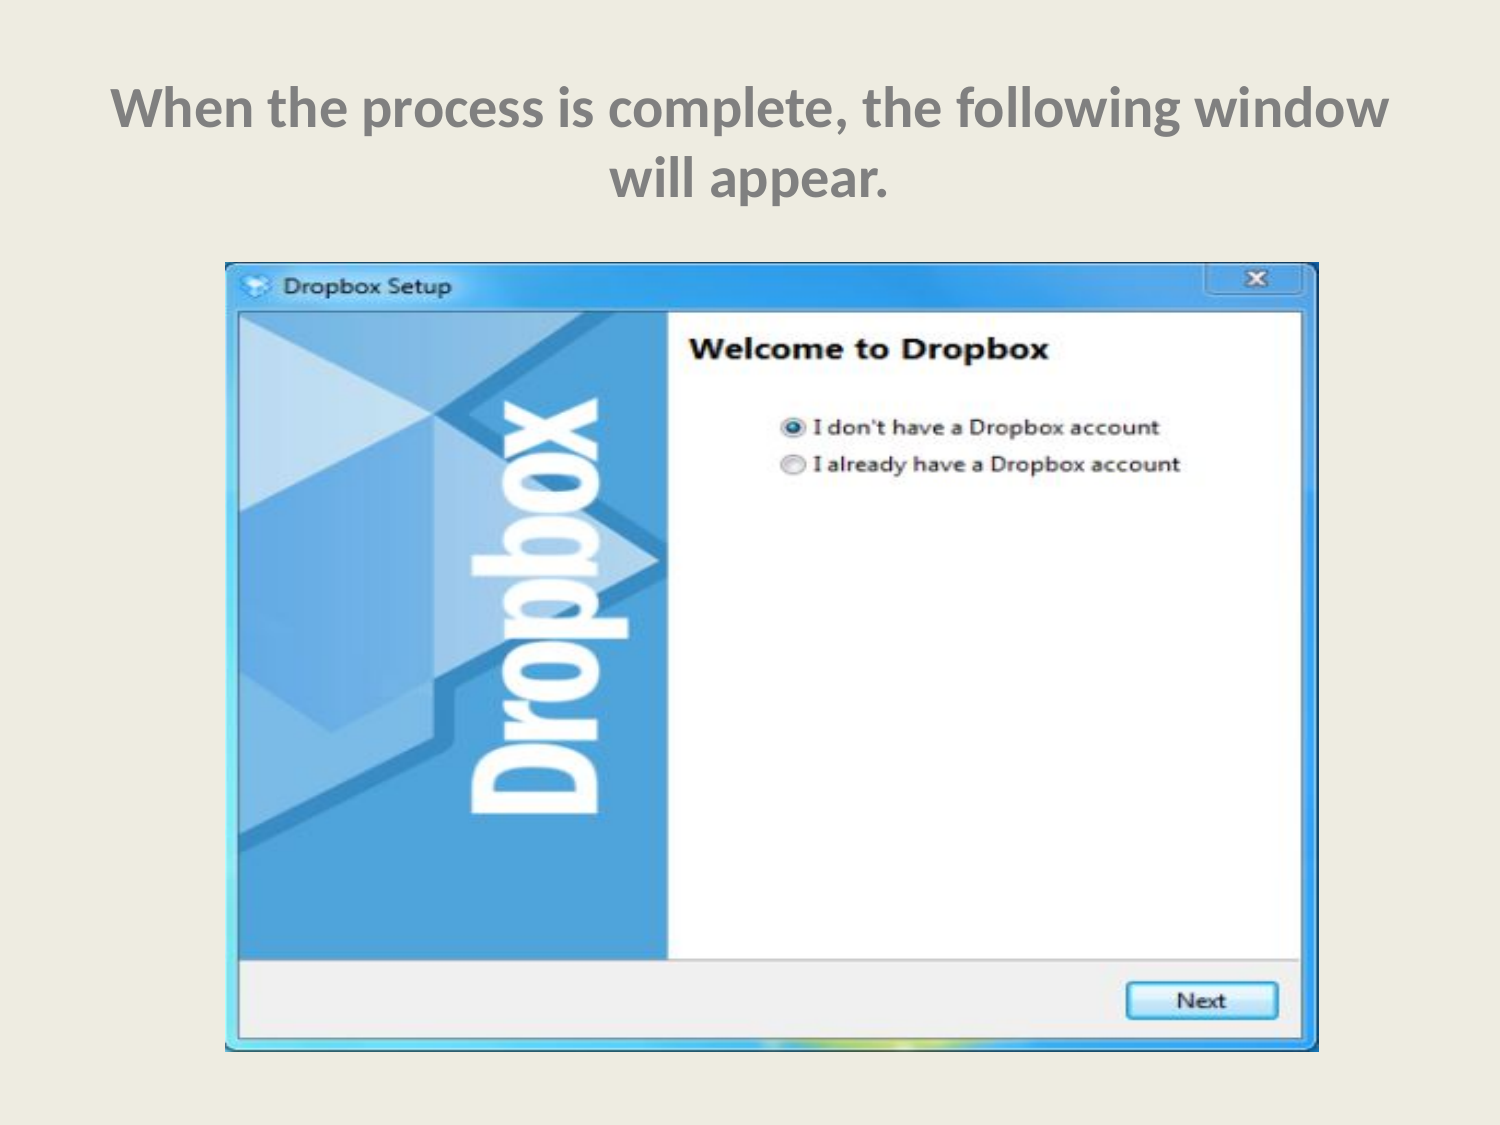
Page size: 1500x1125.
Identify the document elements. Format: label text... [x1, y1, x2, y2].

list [224, 262, 1319, 1052]
title When the process is complete, the following window will appear. [75, 45, 1425, 233]
